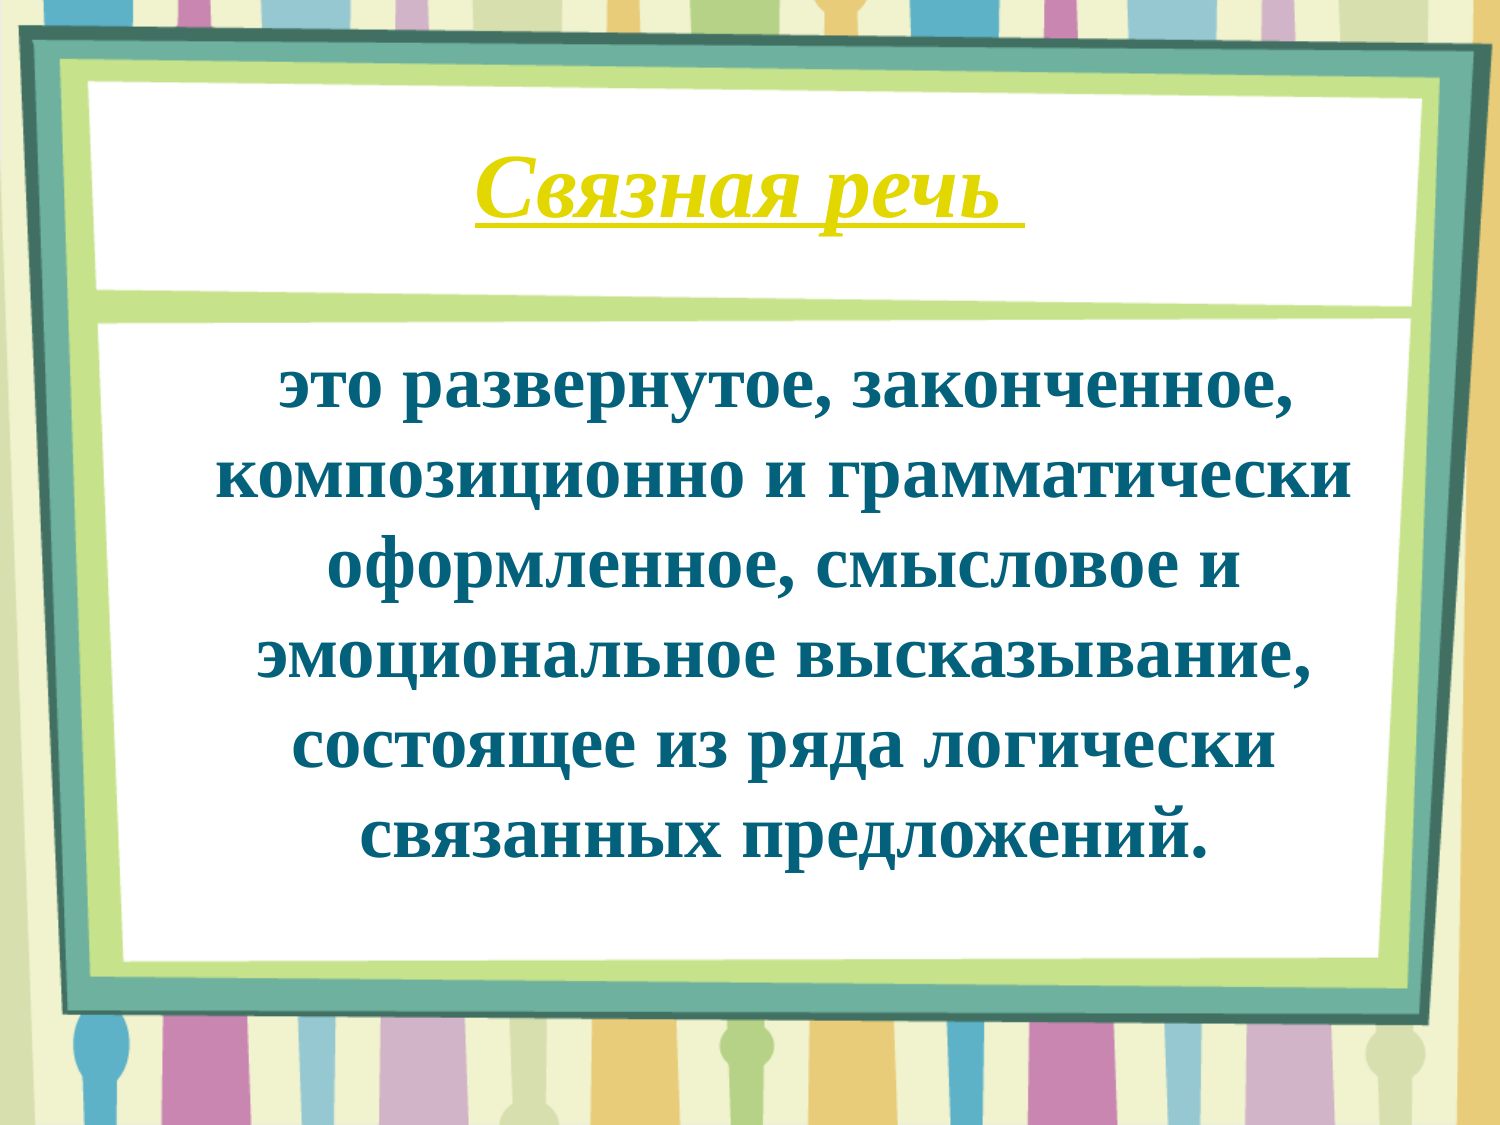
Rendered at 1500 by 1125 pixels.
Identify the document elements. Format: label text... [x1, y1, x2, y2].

picture [0, 0, 1500, 1125]
list это развернутое, законченное, композиционно и грамматически оформленное, смысловое и эмоциональное высказывание, состоящее из ряда логически связанных предложений. [112, 324, 1401, 1006]
title Связная речь [74, 87, 1426, 276]
